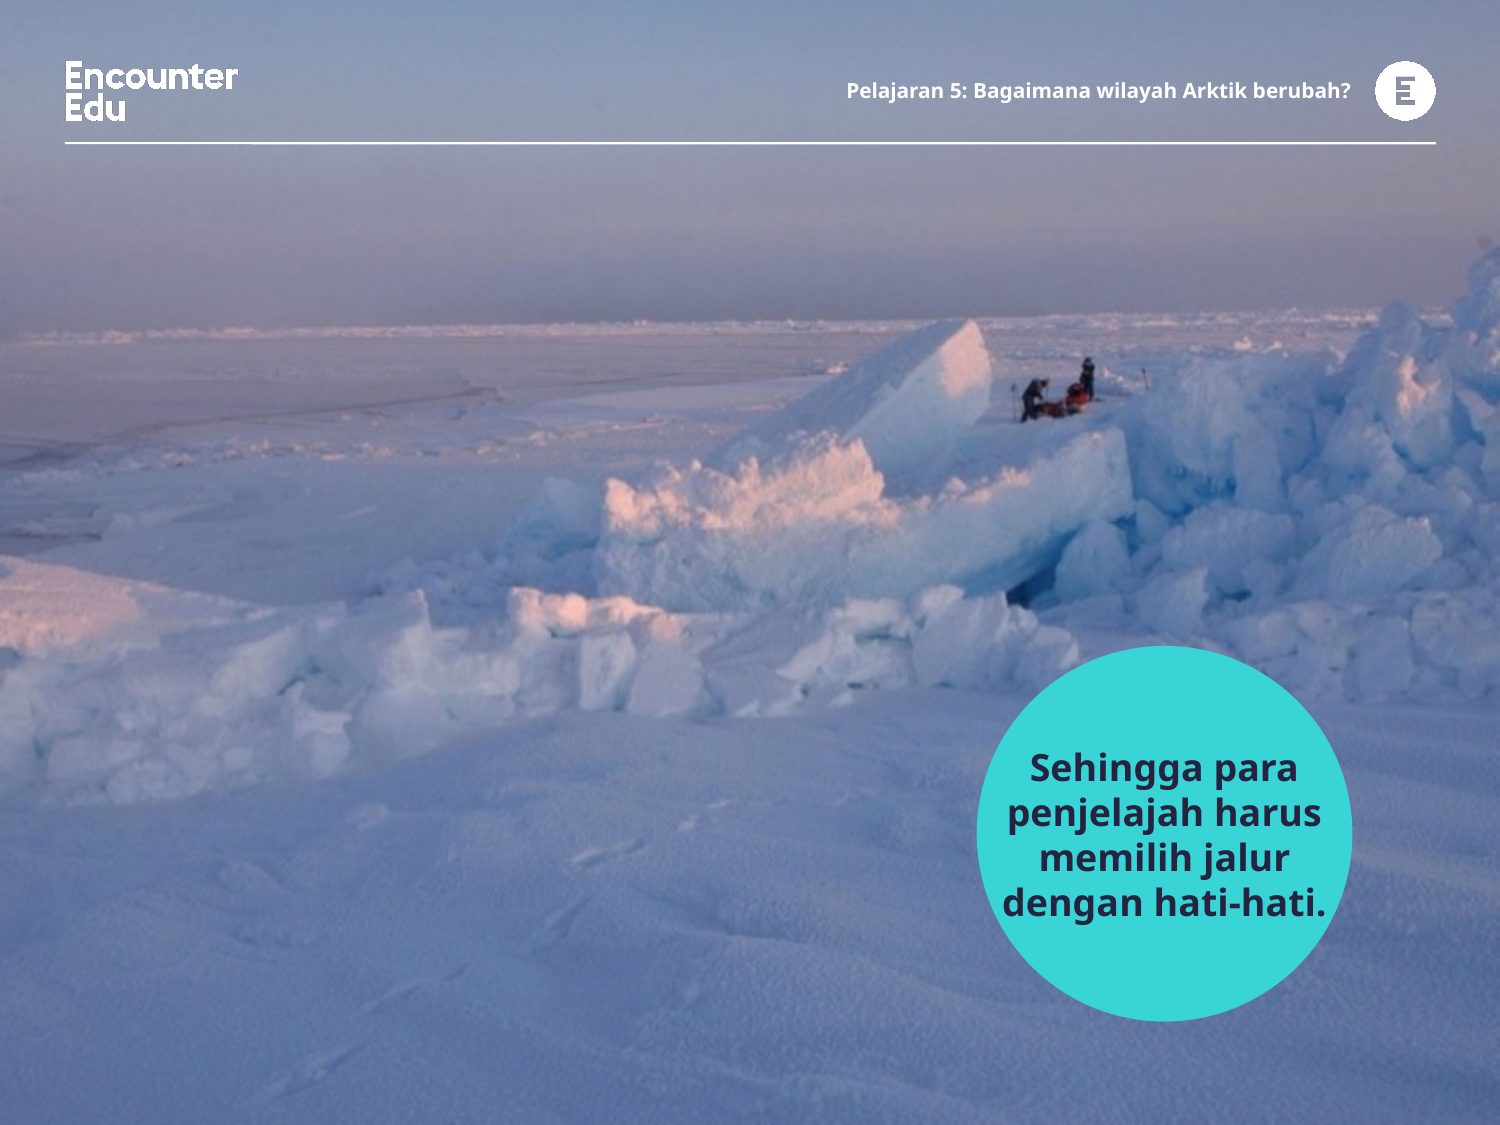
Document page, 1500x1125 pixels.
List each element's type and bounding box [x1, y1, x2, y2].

picture [0, 0, 1500, 1125]
text_box [976, 645, 1353, 1022]
